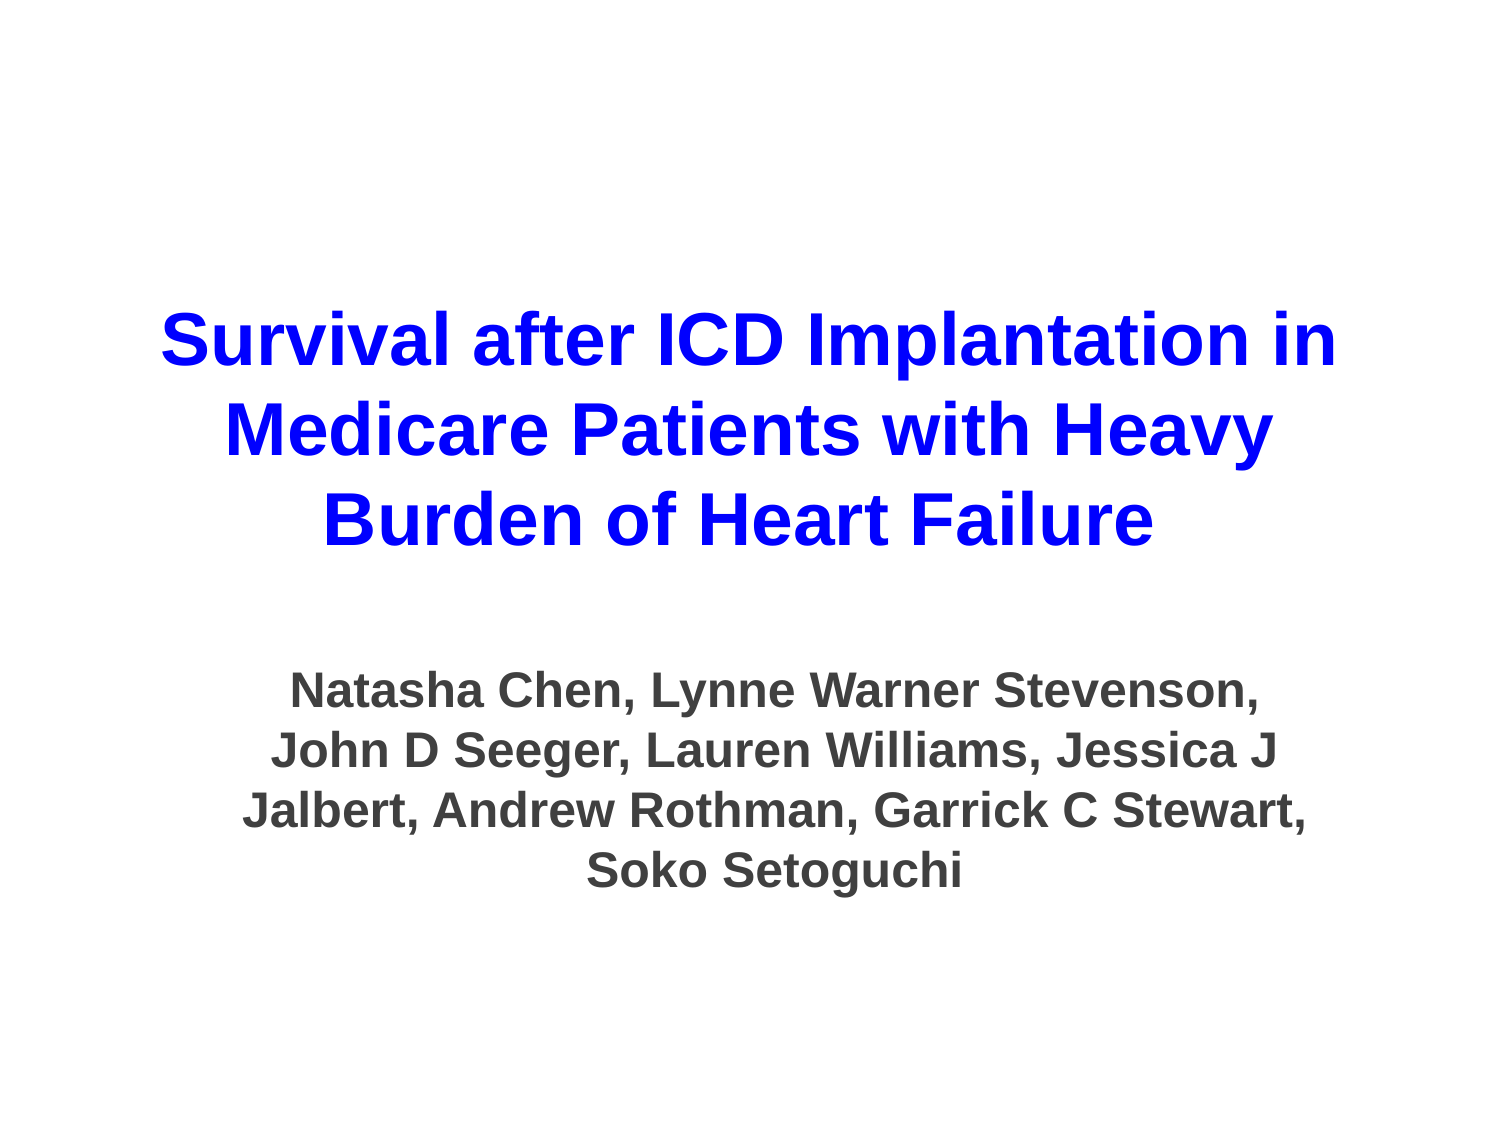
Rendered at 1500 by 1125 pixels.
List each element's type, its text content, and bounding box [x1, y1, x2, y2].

title Survival after ICD Implantation in Medicare Patients with Heavy Burden of Heart Failure [112, 349, 1388, 591]
subtitle Natasha Chen, Lynne Warner Stevenson, John D Seeger, Lauren Williams, Jessica J Jalbert, Andrew Rothman, Garrick C Stewart, Soko Setoguchi [212, 650, 1338, 938]
